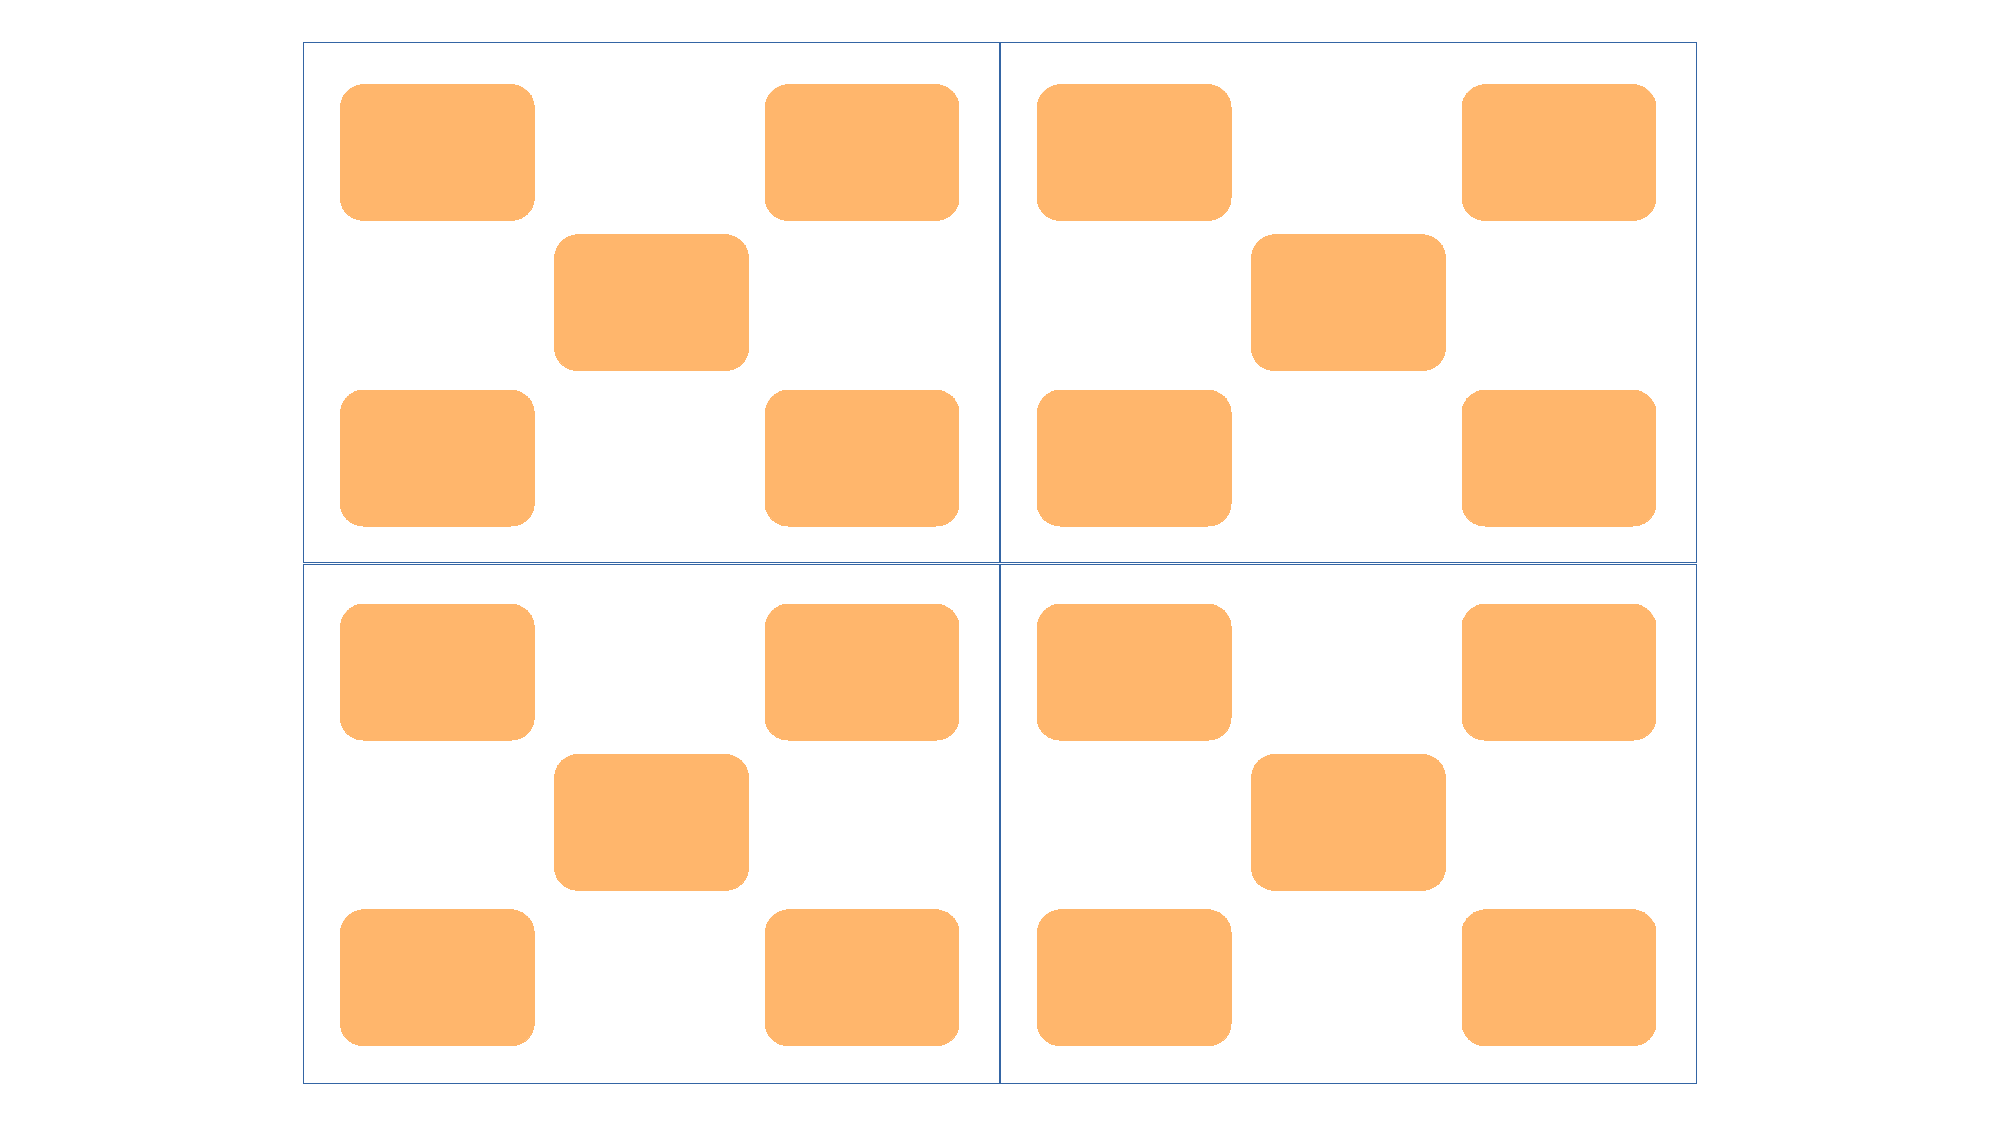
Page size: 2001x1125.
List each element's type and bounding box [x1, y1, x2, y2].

text_box [554, 754, 749, 891]
text_box [303, 42, 1000, 563]
text_box [1037, 604, 1232, 741]
text_box [1037, 390, 1232, 527]
text_box [340, 604, 535, 741]
text_box [340, 390, 535, 527]
text_box [765, 909, 959, 1046]
text_box [765, 604, 959, 741]
text_box [1462, 909, 1656, 1046]
text_box [765, 390, 959, 527]
text_box [1462, 84, 1656, 221]
text_box [1251, 754, 1446, 891]
text_box [1462, 604, 1656, 741]
text_box [1000, 564, 1697, 1084]
text_box [303, 564, 1000, 1084]
text_box [1037, 909, 1232, 1046]
text_box [1251, 234, 1446, 371]
text_box [554, 234, 749, 371]
text_box [340, 84, 535, 221]
text_box [765, 84, 959, 221]
text_box [1000, 42, 1697, 563]
text_box [1037, 84, 1232, 221]
text_box [340, 909, 535, 1046]
text_box [1462, 390, 1656, 527]
